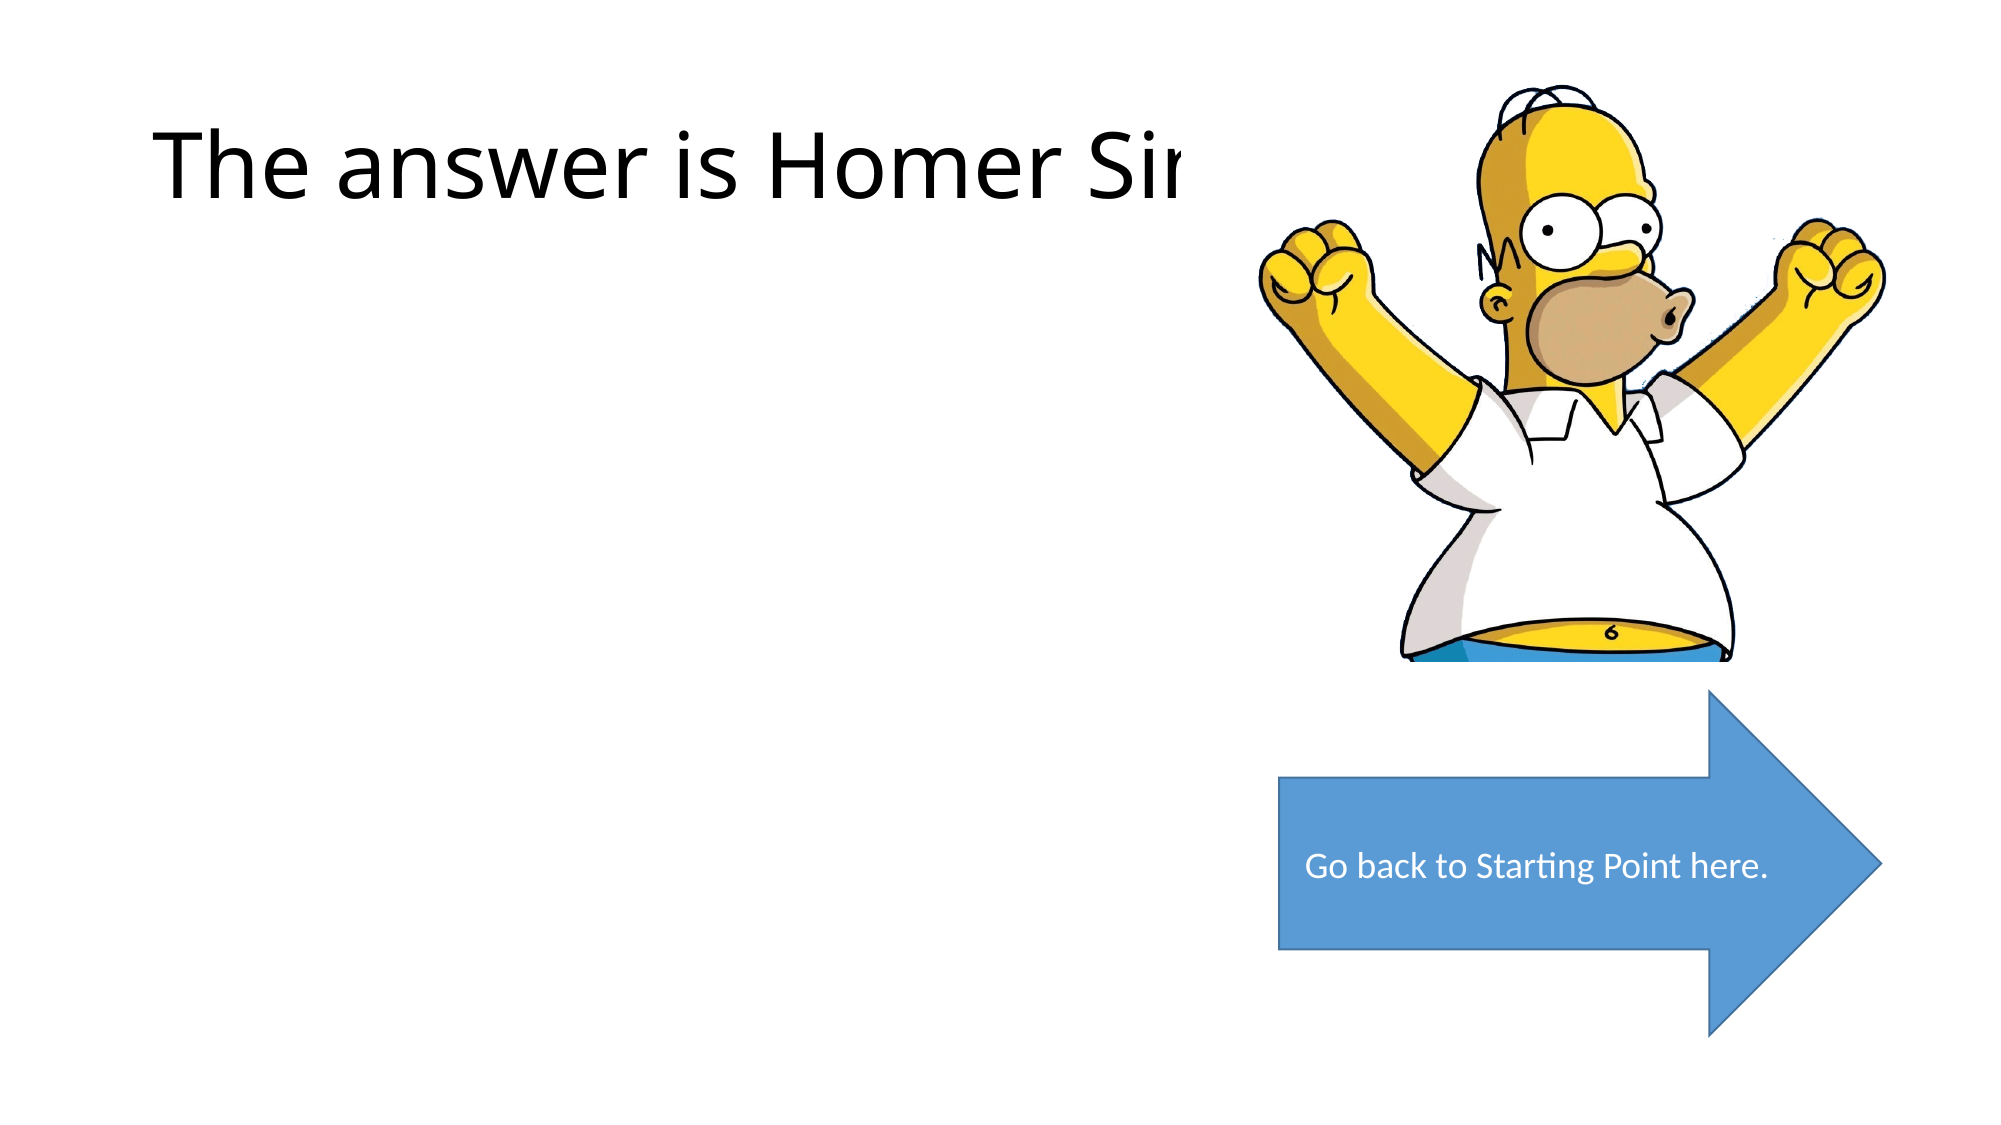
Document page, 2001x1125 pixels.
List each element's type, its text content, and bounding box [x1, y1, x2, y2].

title The answer is Homer Simpson [137, 59, 1181, 278]
picture [1181, 59, 1934, 662]
text_box Go back to Starting Point here. [1278, 689, 1883, 1038]
